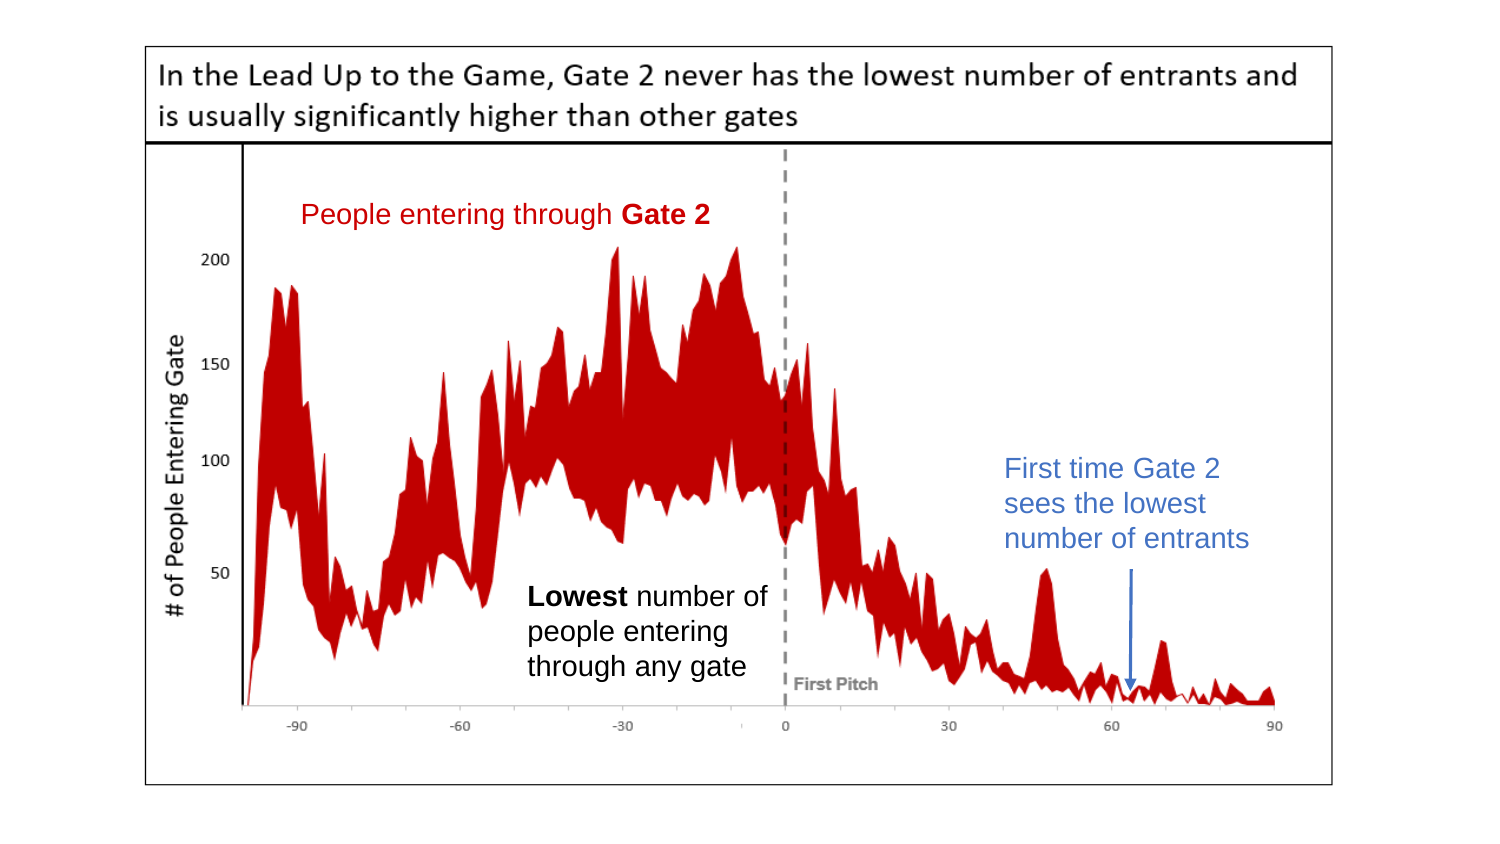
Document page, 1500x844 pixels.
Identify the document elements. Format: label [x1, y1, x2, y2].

picture [112, 24, 1368, 819]
